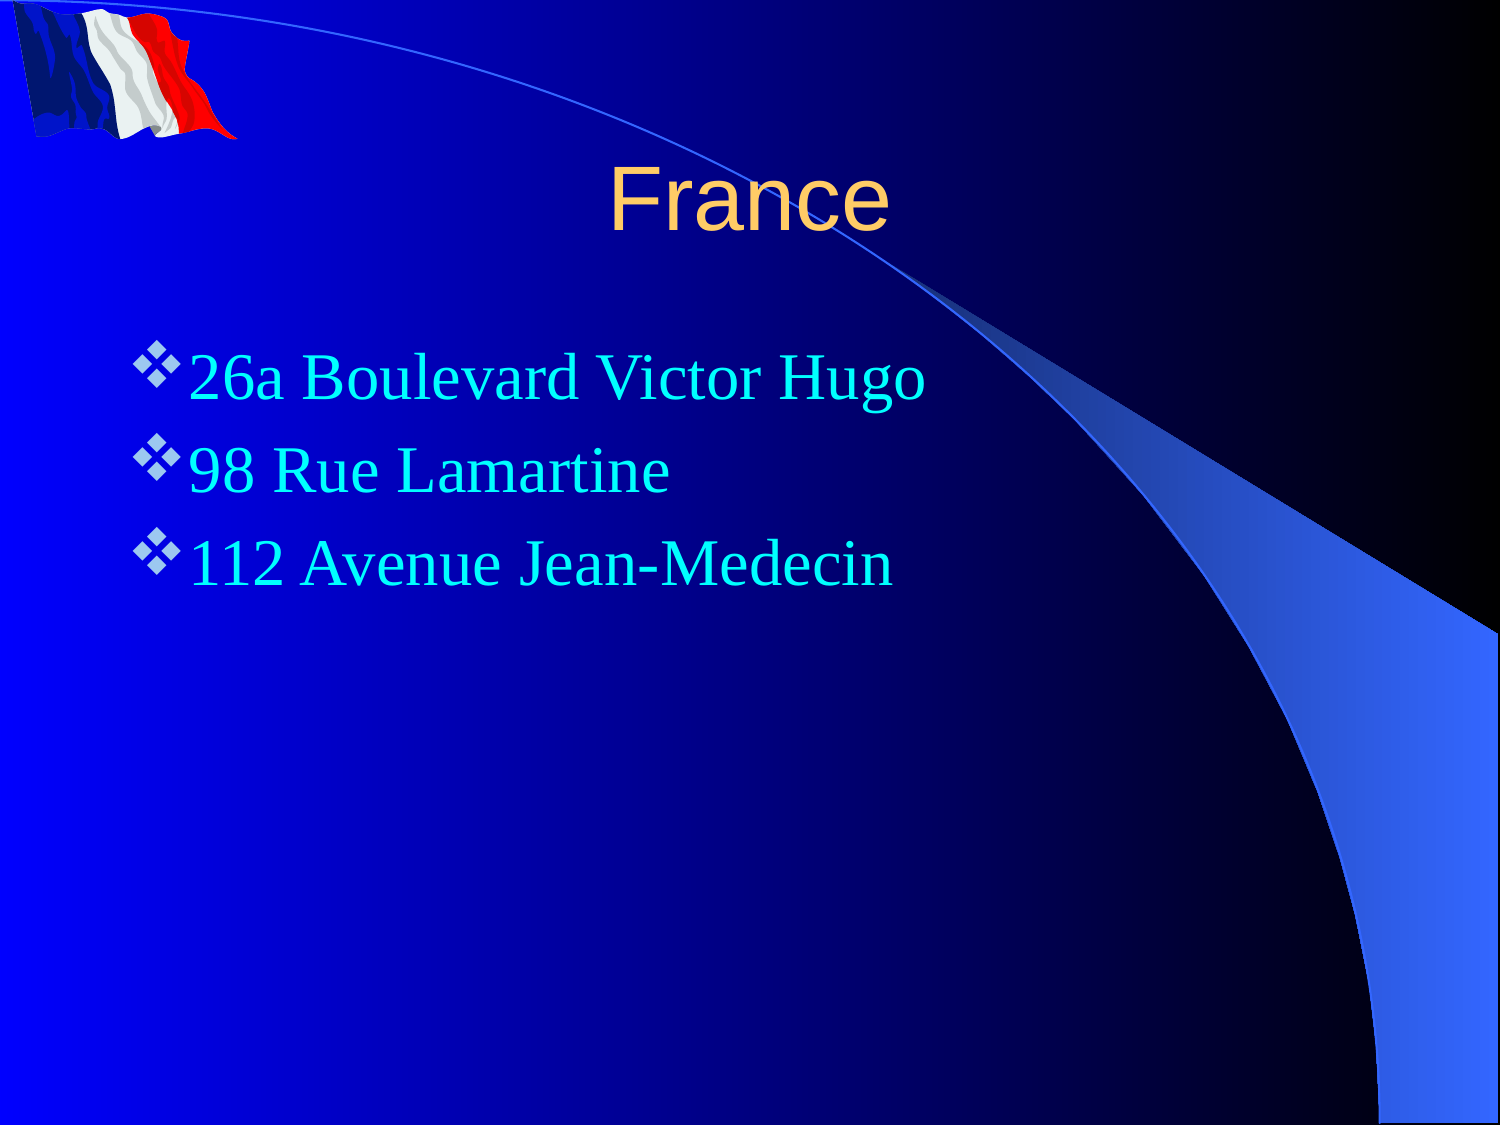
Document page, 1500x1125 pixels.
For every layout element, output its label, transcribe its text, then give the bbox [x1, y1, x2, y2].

title France [112, 99, 1388, 288]
picture [12, 0, 238, 140]
list 26a Boulevard Victor Hugo 98 Rue Lamartine 112 Avenue Jean-Medecin [112, 324, 1388, 1001]
